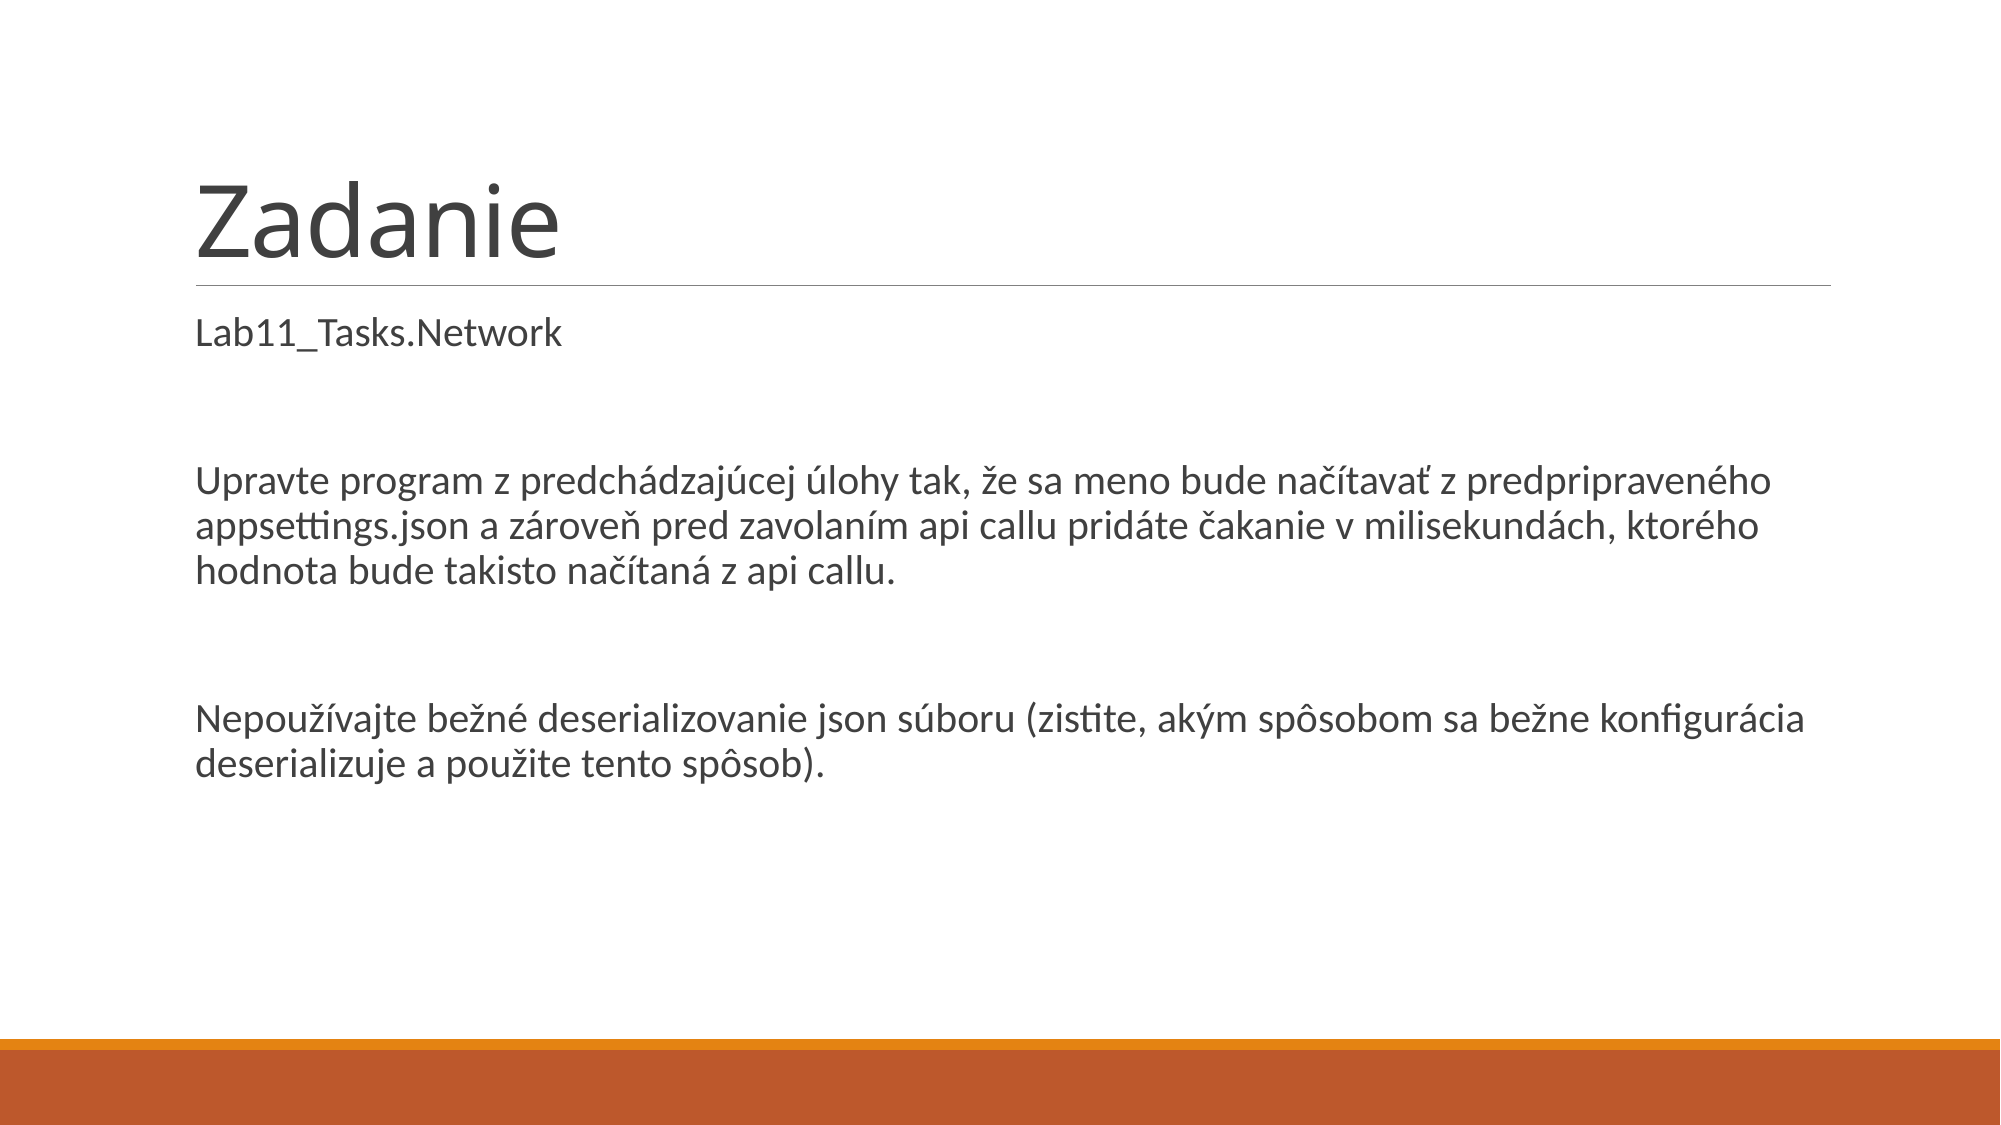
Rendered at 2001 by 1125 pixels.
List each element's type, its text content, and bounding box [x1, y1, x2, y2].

list Lab11_Tasks.Network Upravte program z predchádzajúcej úlohy tak, že sa meno bude načítavať z predpripraveného appsettings.json a zároveň pred zavolaním api callu pridáte čakanie v milisekundách, ktorého hodnota bude takisto načítaná z api callu. Nepoužívajte bežné deserializovanie json súboru (zistite, akým spôsobom sa bežne konfigurácia deserializuje a použite tento spôsob). [180, 302, 1830, 963]
title Zadanie [180, 47, 1830, 285]
